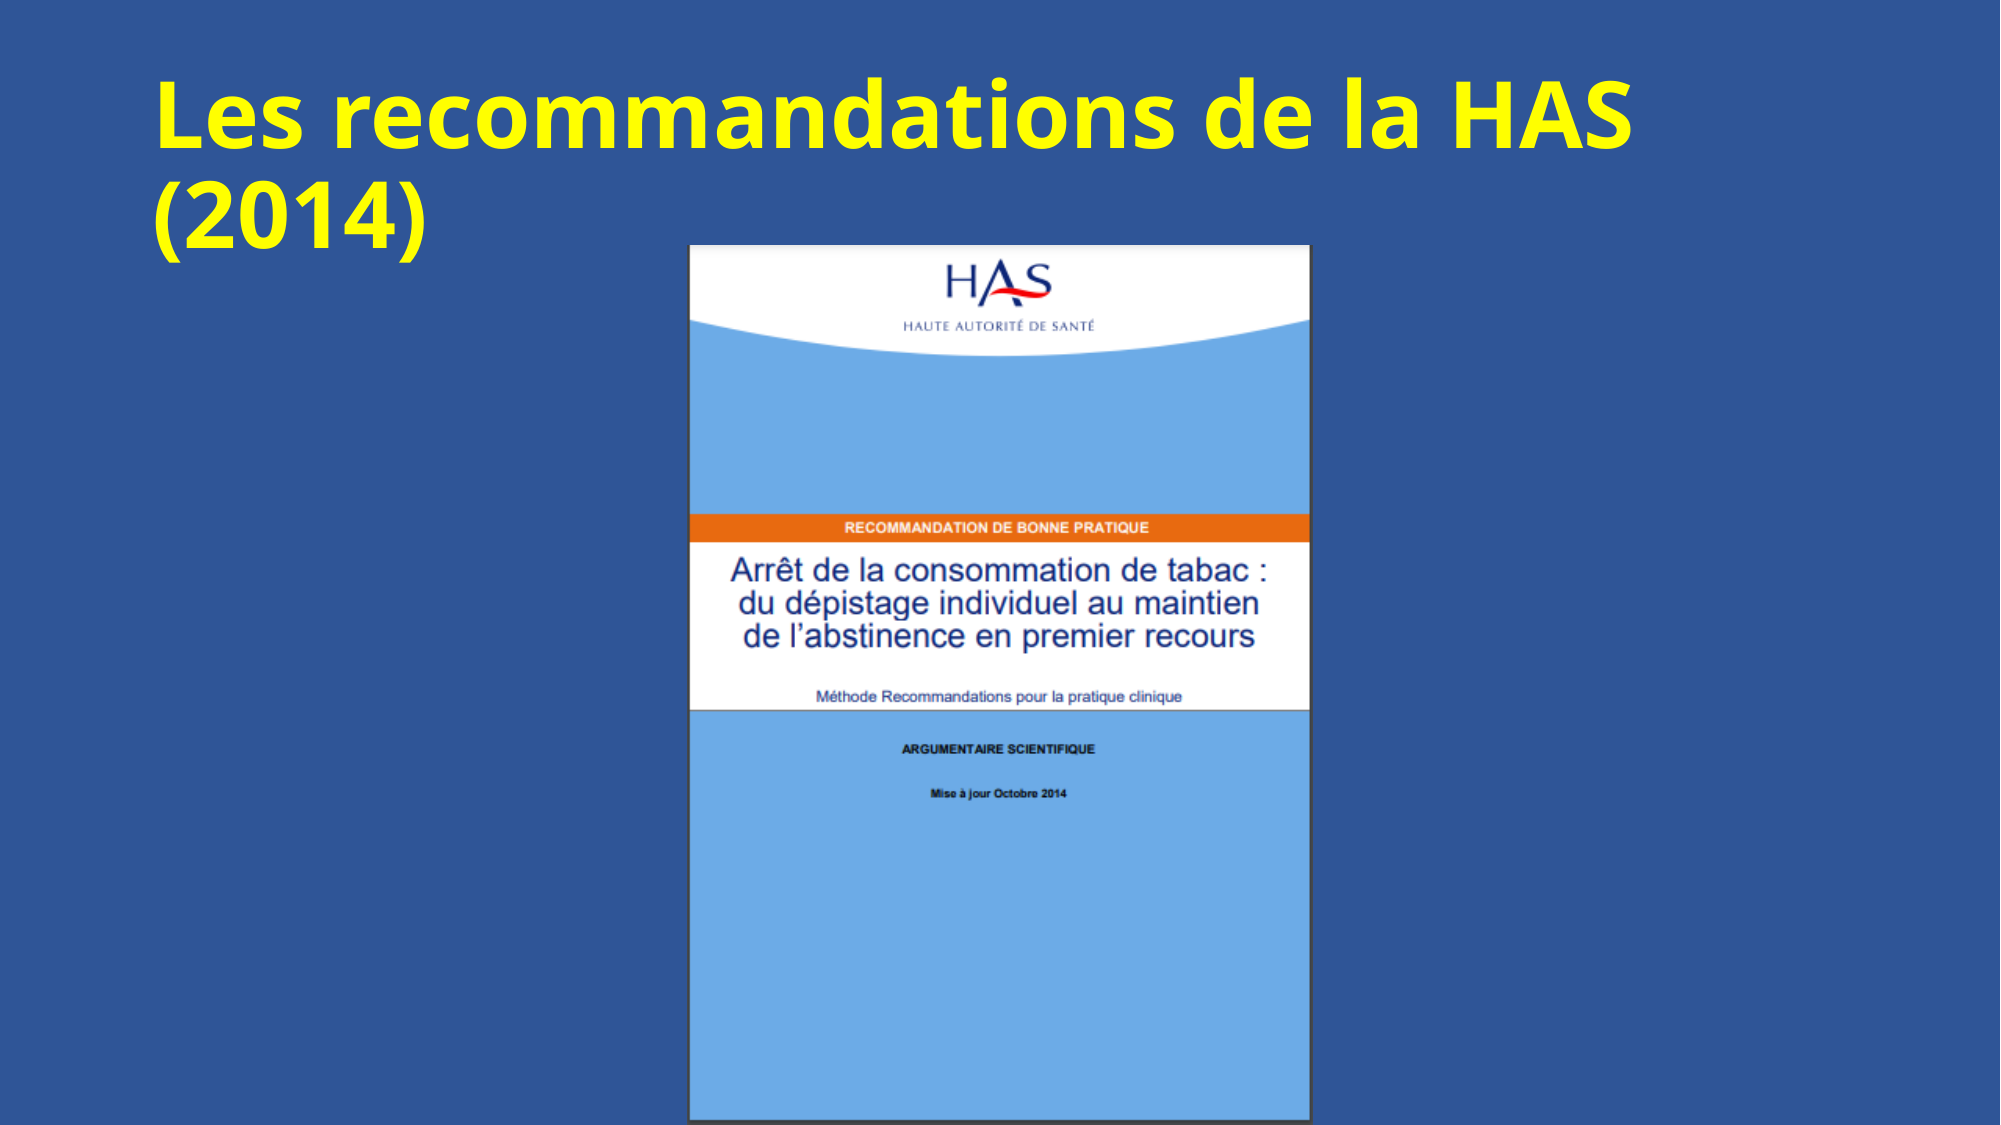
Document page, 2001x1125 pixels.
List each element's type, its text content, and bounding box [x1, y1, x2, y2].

picture [687, 245, 1313, 1125]
title Les recommandations de la HAS (2014) [137, 59, 1863, 278]
